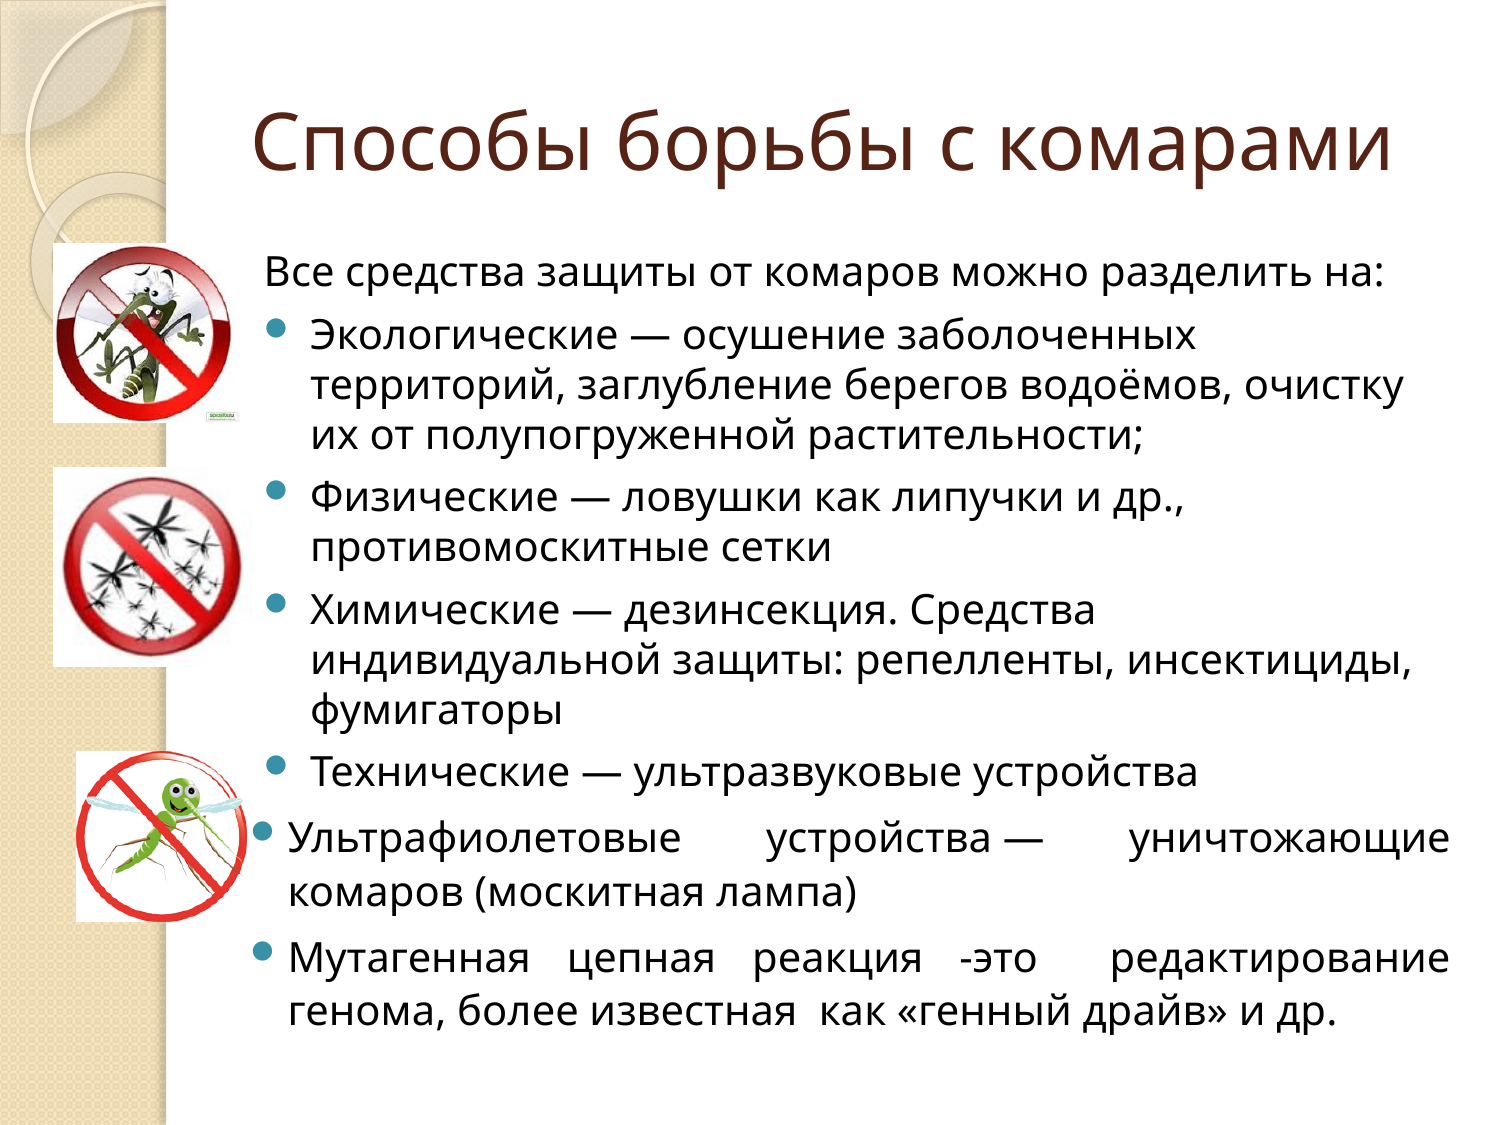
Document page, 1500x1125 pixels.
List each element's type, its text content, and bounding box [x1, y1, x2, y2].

picture [52, 467, 253, 668]
picture [52, 243, 240, 423]
title Способы борьбы с комарами [235, 45, 1466, 233]
list Все средства защиты от комаров можно разделить на: Экологические — осушение заболоченных территорий, заглубление берегов водоёмов, очистку их от полупогруженной растительности; Физические — ловушки как липучки и др., противомоскитные сетки Химические — дезинсекция. Средства индивидуальной защиты: репелленты, инсектициды, фумигаторы Технические — ультразвуковые устройства Ультрафиолетовые устройства — уничтожающие комаров (москитная лампа) Мутагенная цепная реакция -это редактирование генома, более известная как «генный драйв» и др. [235, 237, 1466, 1106]
picture [76, 751, 248, 922]
